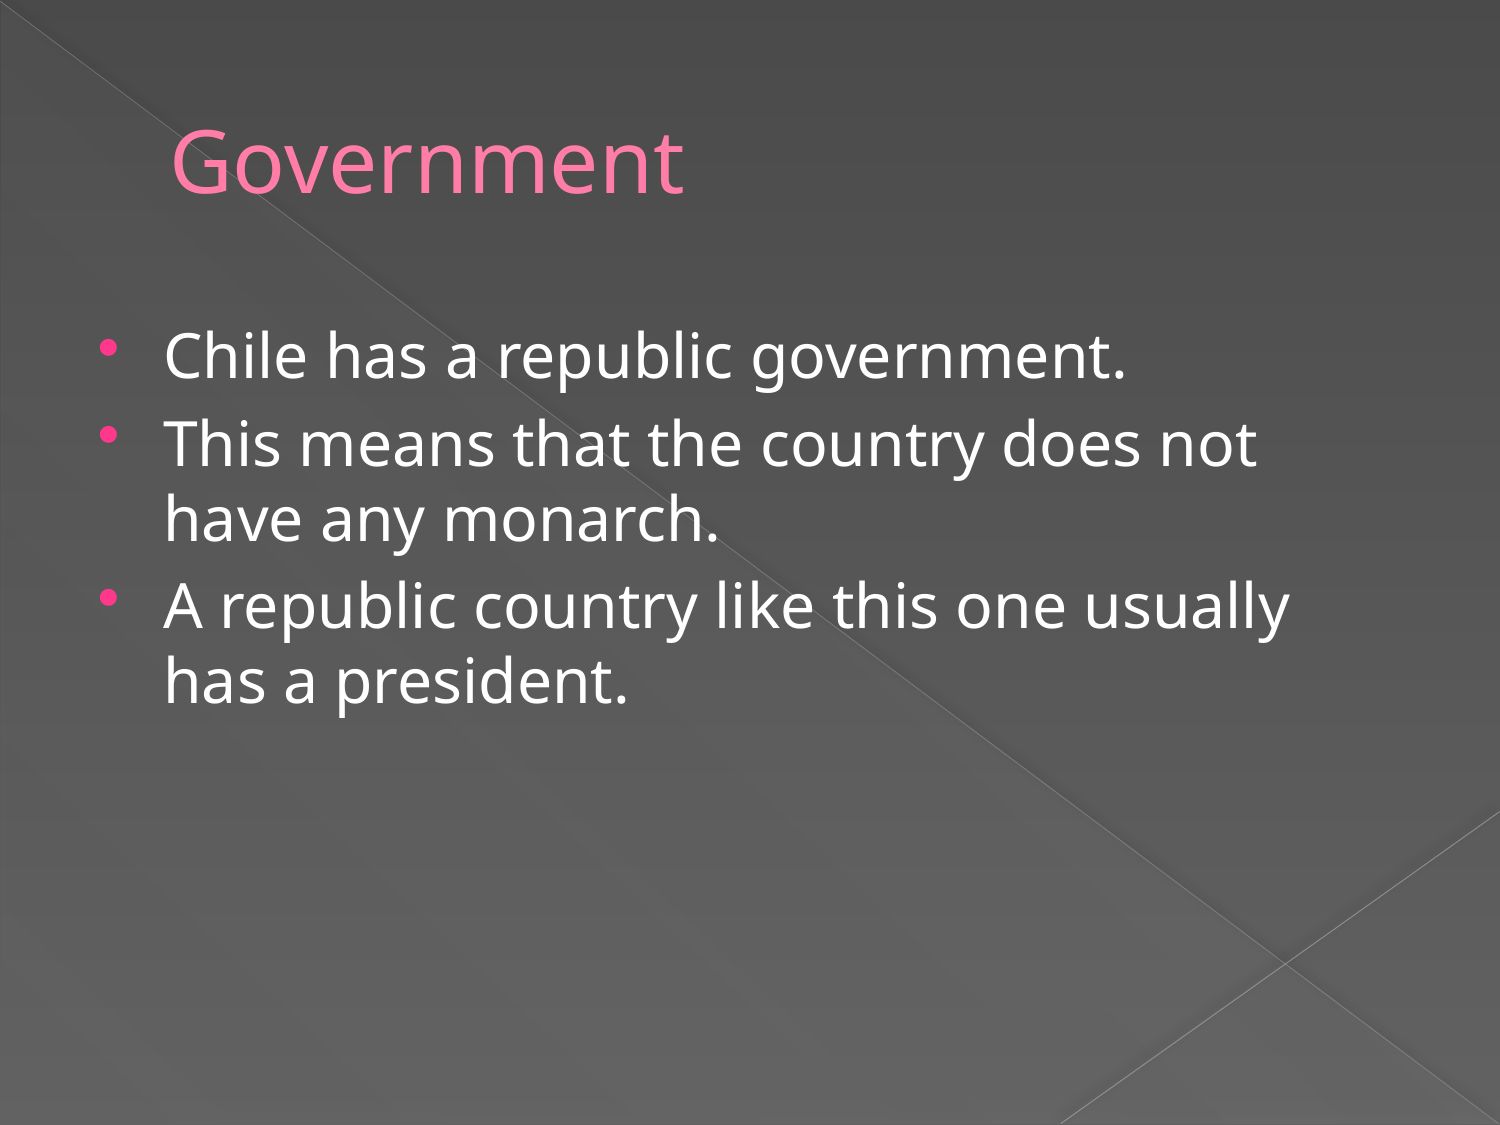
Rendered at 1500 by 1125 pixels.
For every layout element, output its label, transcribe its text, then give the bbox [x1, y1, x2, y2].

title Government [75, 43, 1425, 274]
list Chile has a republic government. This means that the country does not have any monarch. A republic country like this one usually has a president. [75, 308, 1425, 1059]
